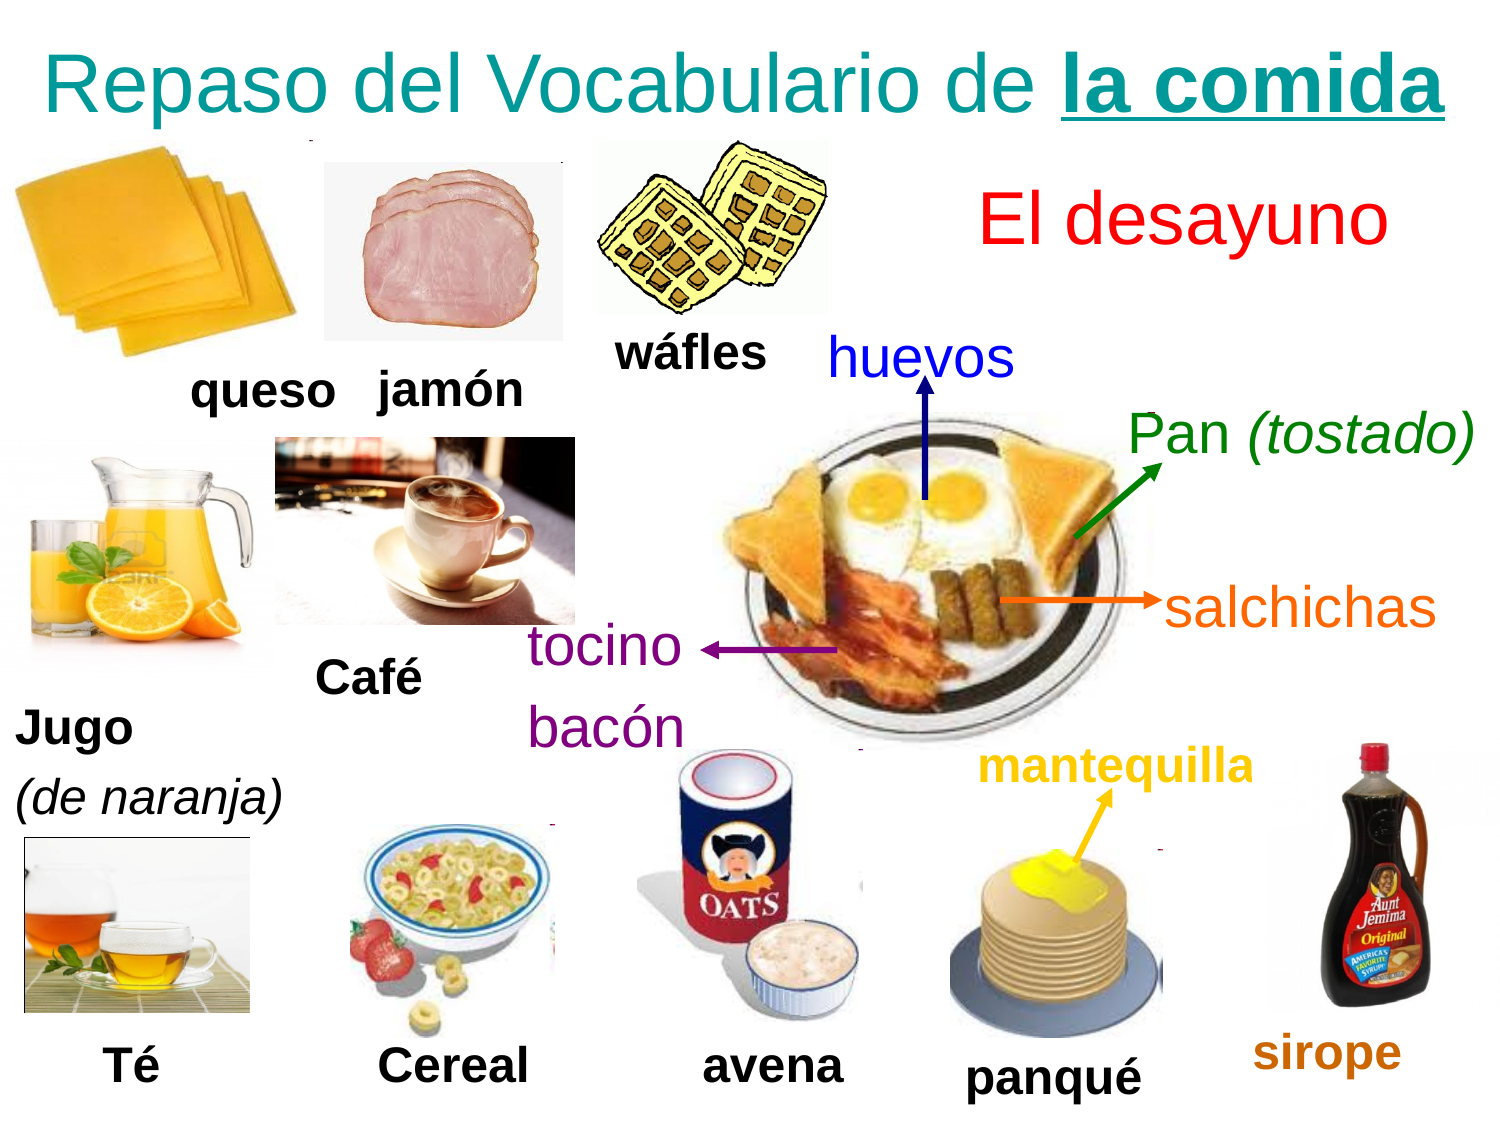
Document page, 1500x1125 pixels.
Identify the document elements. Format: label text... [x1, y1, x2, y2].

text_box wáfles [600, 324, 800, 413]
picture [597, 140, 828, 315]
text_box queso [174, 349, 362, 435]
title Repaso del Vocabulario de la comida [0, 12, 1488, 146]
picture [0, 140, 313, 363]
picture [24, 837, 251, 1013]
picture [349, 824, 555, 1038]
picture [0, 437, 576, 677]
text_box mantequilla [962, 724, 1350, 825]
text_box Pan (tostado) [1112, 387, 1500, 488]
text_box sirope [1237, 1012, 1425, 1113]
text_box Jugo (de naranja) [0, 687, 325, 825]
text_box Cereal [362, 1024, 563, 1125]
text_box panqué [949, 1045, 1163, 1125]
text_box Café [299, 637, 450, 738]
text_box avena [687, 1024, 900, 1125]
text_box jamón [362, 348, 563, 435]
text_box huevos [812, 312, 1050, 410]
text_box tocino bacón [512, 599, 707, 701]
text_box Té [87, 1024, 188, 1125]
picture [637, 412, 1155, 1023]
picture [949, 849, 1163, 1038]
picture [324, 162, 563, 341]
picture [1252, 737, 1500, 1013]
text_box El desayuno [962, 162, 1413, 263]
text_box salchichas [1158, 562, 1500, 663]
